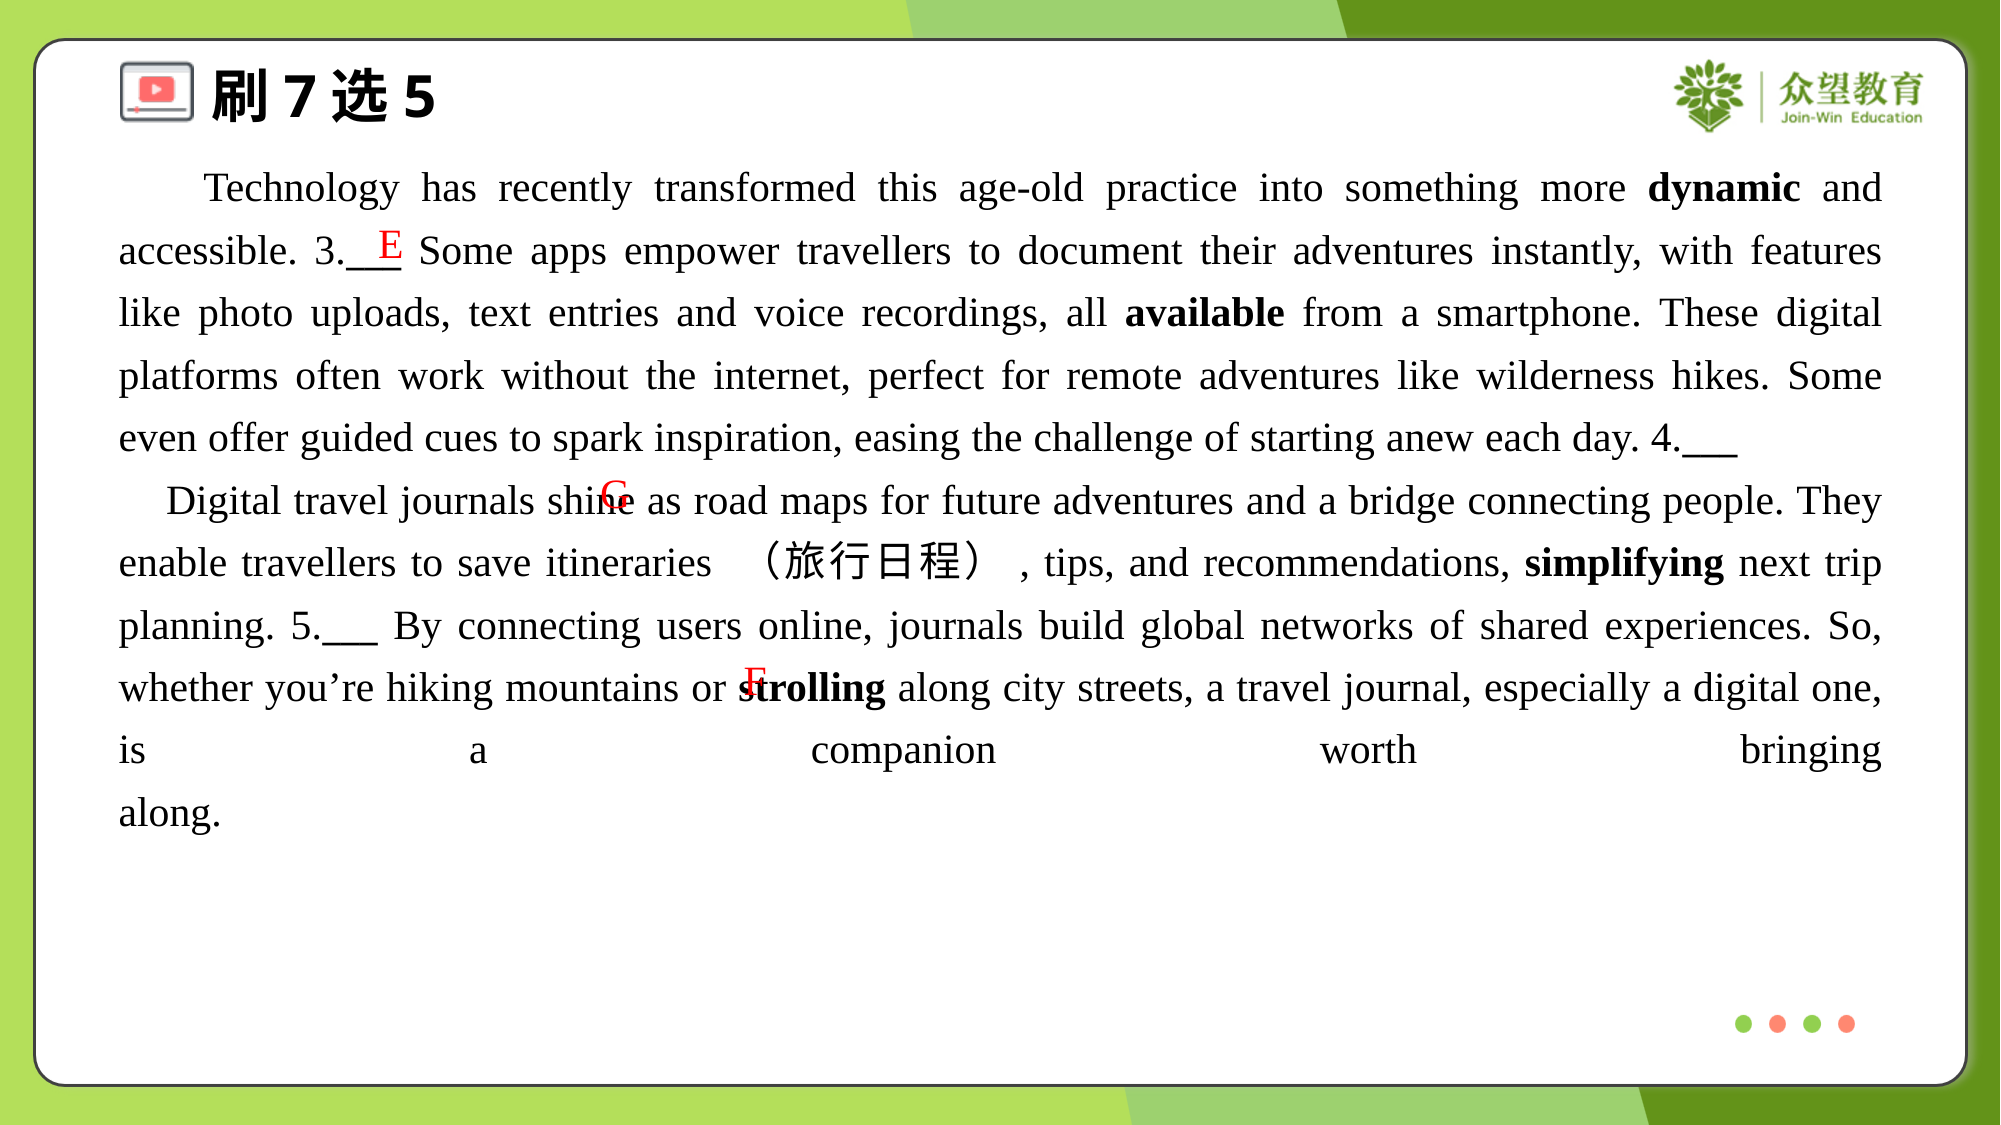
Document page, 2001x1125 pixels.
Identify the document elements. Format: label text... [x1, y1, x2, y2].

text_box Technology has recently transformed this age-old practice into something more dynamic and accessible. 3.___ Some apps empower travellers to document their adventures instantly, with features like photo uploads, text entries and voice recordings, all available from a smartphone. These digital platforms often work without the internet, perfect for remote adventures like wilderness hikes. Some even offer guided cues to spark inspiration, easing the challenge of starting anew each day. 4.___ Digital travel journals shine as road maps for future adventures and a bridge connecting people. They enable travellers to save itineraries （旅行日程）, tips, and recommendations, simplifying next trip planning. 5.___ By connecting users online, journals build global networks of shared experiences. So, whether you’re hiking mountains or strolling along city streets, a travel journal, especially a digital one, is a companion worth bringing along.#4 [118, 147, 1883, 829]
text_box E [373, 203, 409, 262]
picture [0, 0, 2000, 1125]
text_box F [738, 641, 772, 699]
text_box G [595, 453, 635, 512]
